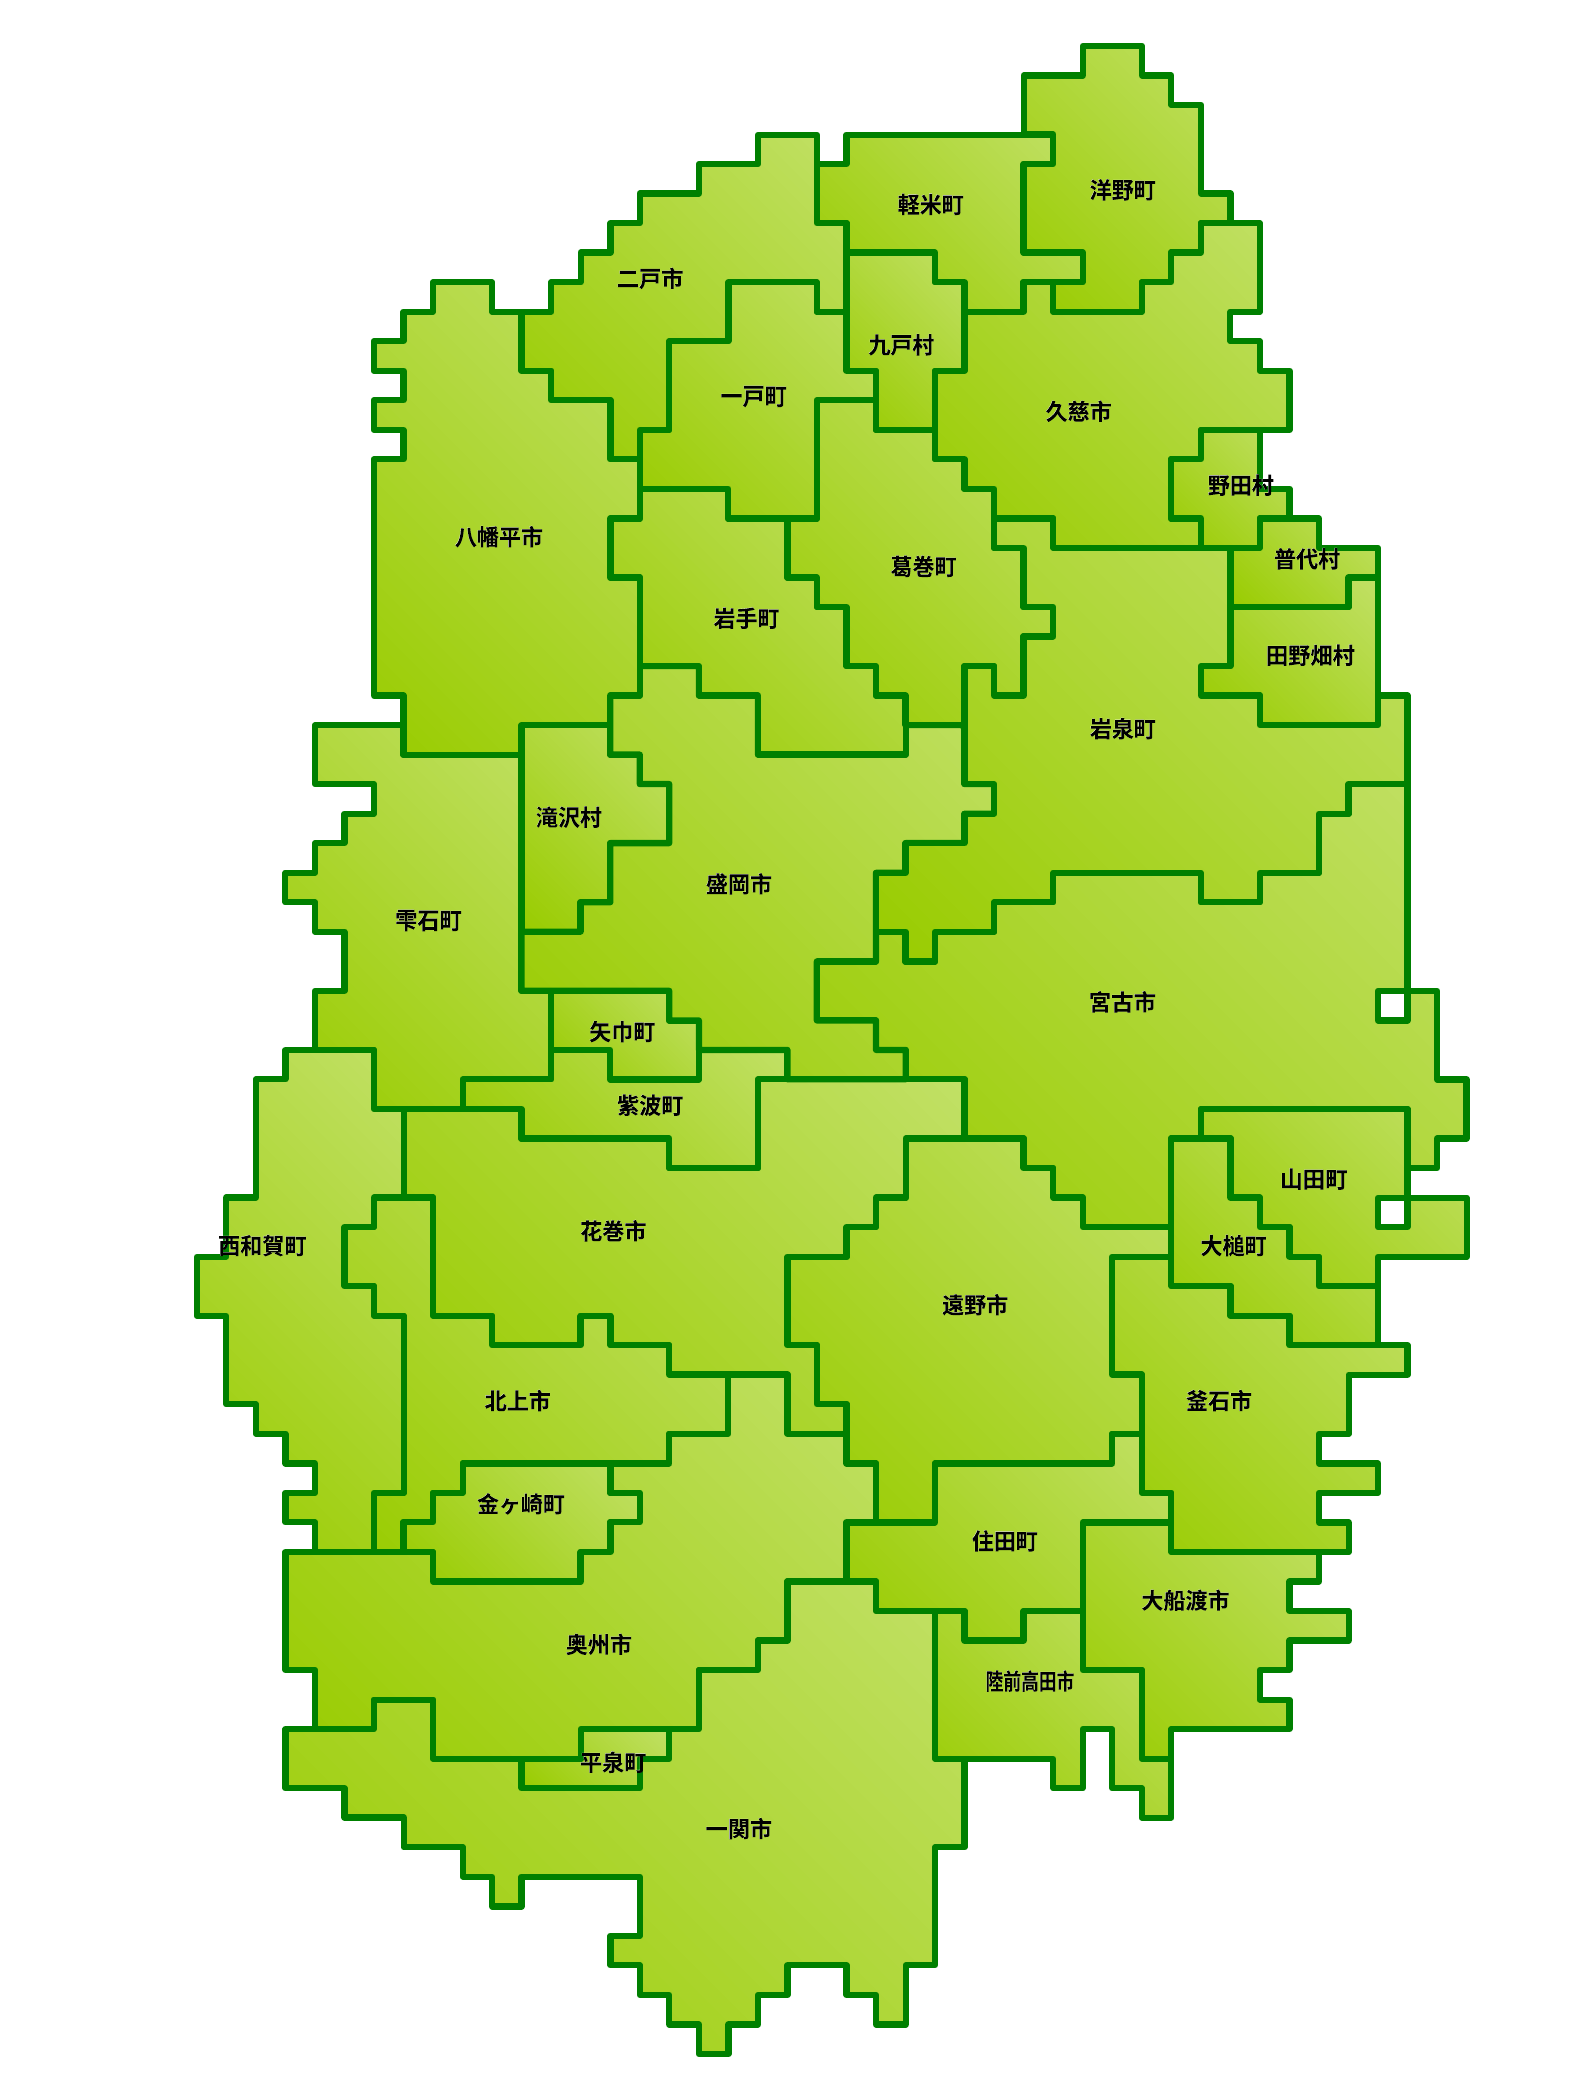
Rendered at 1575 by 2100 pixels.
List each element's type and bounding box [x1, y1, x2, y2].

text_box [1267, 643, 1355, 667]
text_box [1208, 473, 1274, 497]
text_box [395, 909, 462, 932]
text_box [1200, 1234, 1267, 1257]
text_box [536, 805, 602, 829]
text_box [942, 1293, 1008, 1316]
text_box [617, 267, 683, 290]
text_box [1141, 1589, 1230, 1612]
text_box [580, 1219, 646, 1242]
text_box [477, 1492, 565, 1515]
text_box [580, 1750, 646, 1774]
text_box [1045, 399, 1112, 423]
text_box [890, 555, 957, 578]
text_box [218, 1234, 307, 1257]
text_box [1089, 717, 1156, 740]
text_box [897, 193, 964, 216]
text_box [589, 1020, 655, 1043]
text_box [1185, 1389, 1252, 1412]
text_box [1274, 547, 1340, 570]
text_box [971, 1529, 1038, 1552]
text_box [720, 385, 787, 408]
text_box [705, 872, 772, 895]
text_box [1089, 178, 1156, 201]
text_box [484, 1389, 551, 1412]
text_box [1089, 990, 1156, 1013]
text_box [868, 333, 934, 356]
text_box [986, 1669, 1074, 1693]
text_box [617, 1093, 683, 1117]
text_box [196, 45, 1467, 2055]
text_box [565, 1633, 632, 1656]
text_box [713, 606, 780, 630]
text_box [454, 525, 543, 548]
text_box [705, 1817, 772, 1840]
text_box [1281, 1167, 1348, 1191]
